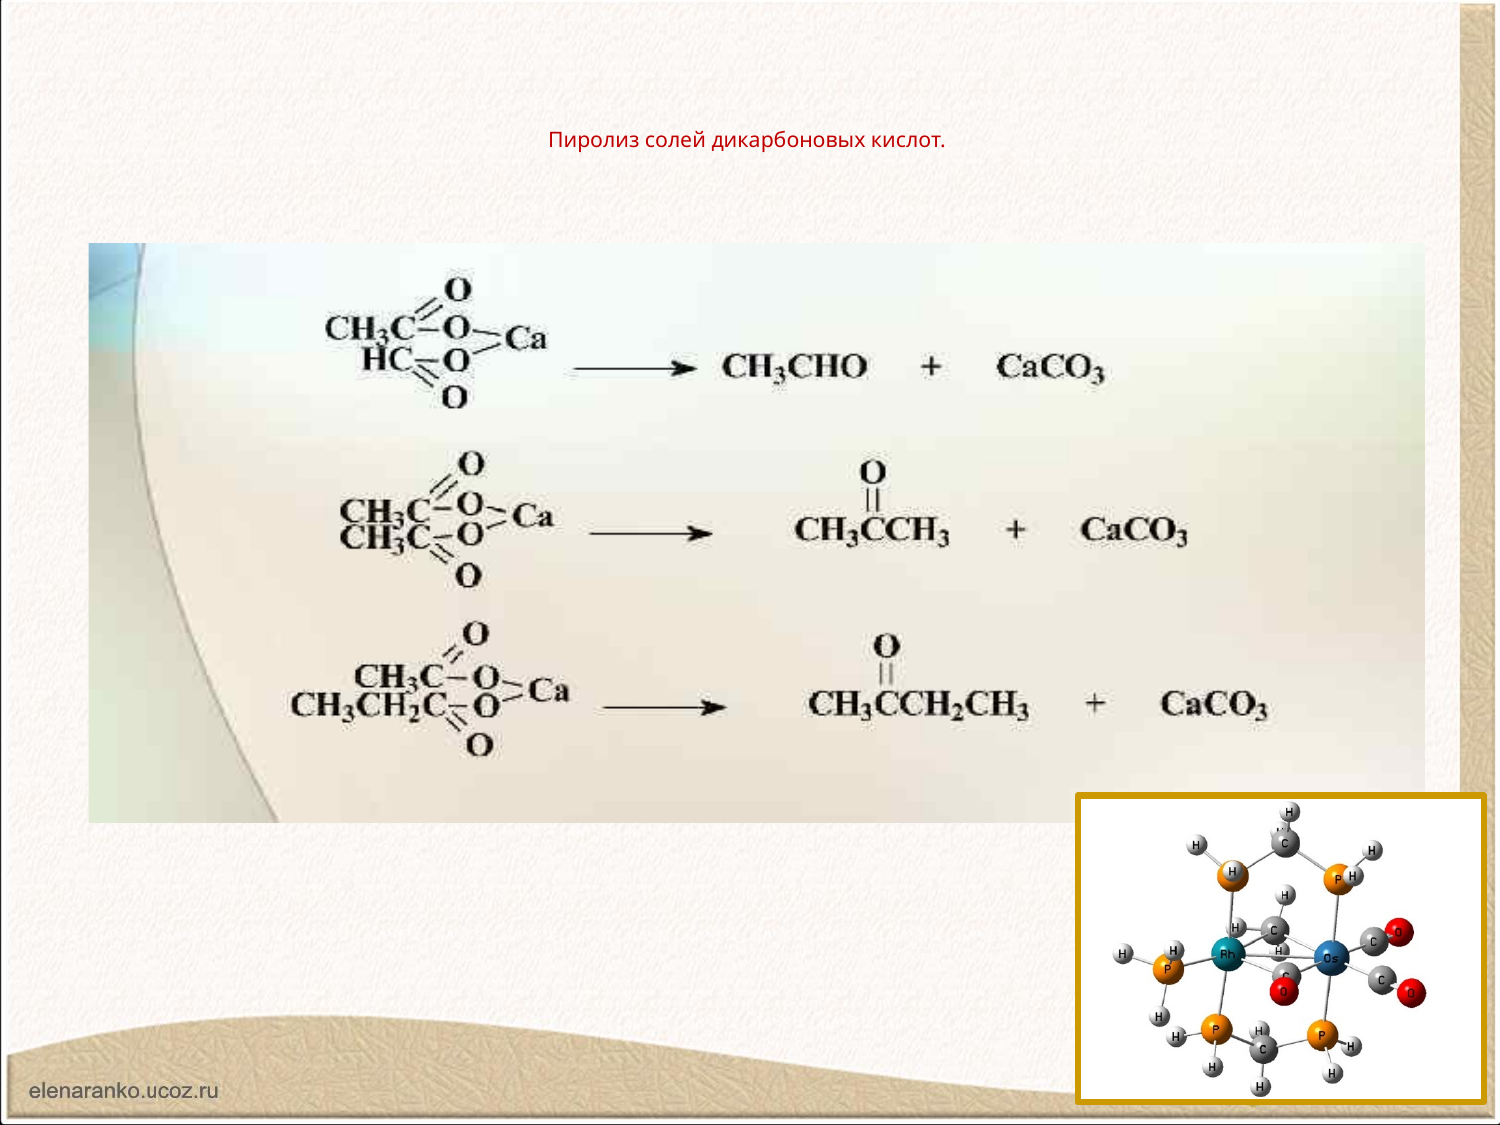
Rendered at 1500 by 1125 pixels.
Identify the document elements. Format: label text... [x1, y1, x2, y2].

title Пиролиз солей дикарбоновых кислот. [75, 45, 1425, 233]
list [88, 243, 1426, 823]
picture [0, 0, 1500, 1125]
